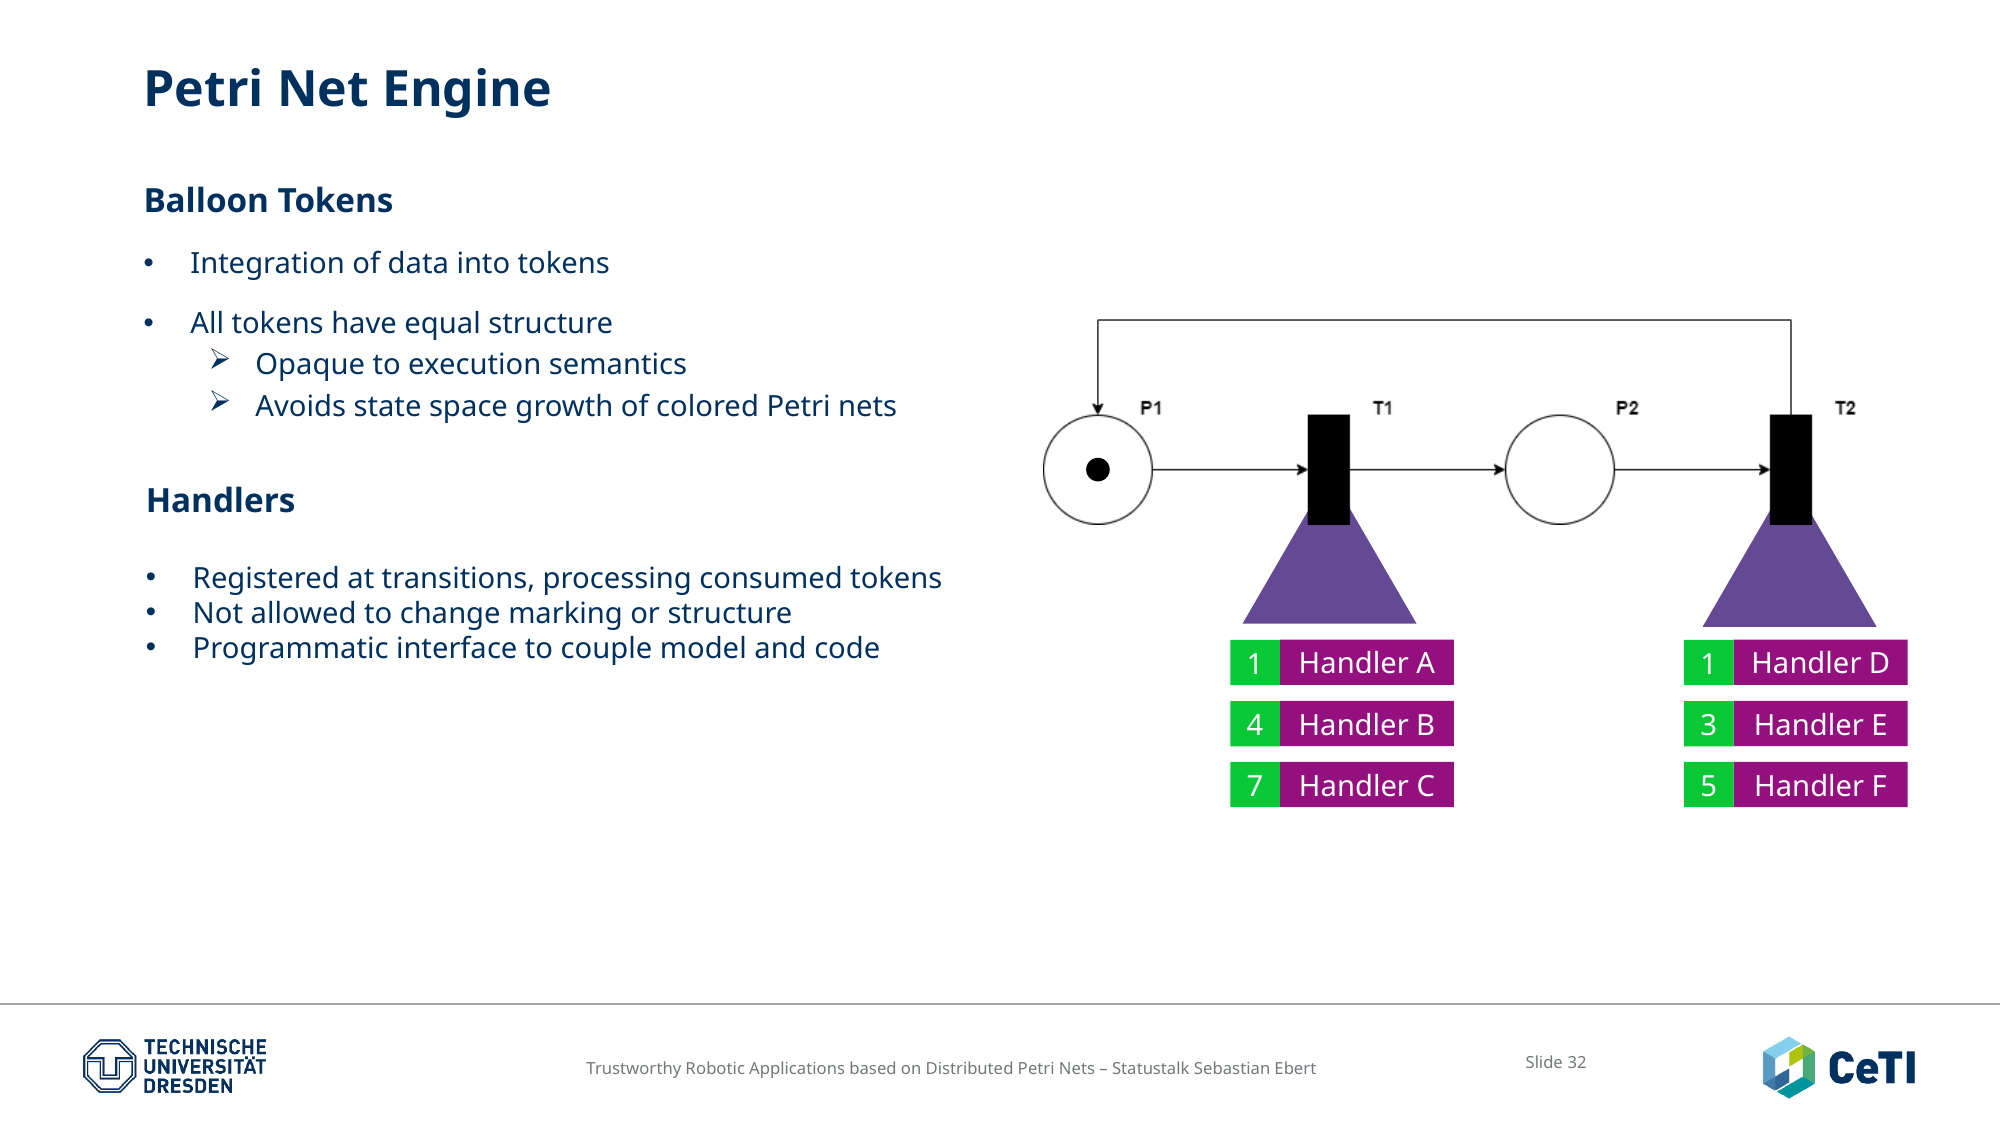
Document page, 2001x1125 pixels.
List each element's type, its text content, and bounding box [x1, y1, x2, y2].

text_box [1043, 310, 1908, 808]
text_box Handlers Registered at transitions, processing consumed tokens Not allowed to change marking or structure Programmatic interface to couple model and code [131, 472, 958, 712]
picture [1762, 1036, 1977, 1101]
picture [83, 1039, 266, 1093]
title Petri Net Engine [143, 56, 1880, 169]
list Balloon Tokens Integration of data into tokens All tokens have equal structure Opaque to execution semantics Avoids state space growth of colored Petri nets [143, 179, 1176, 442]
